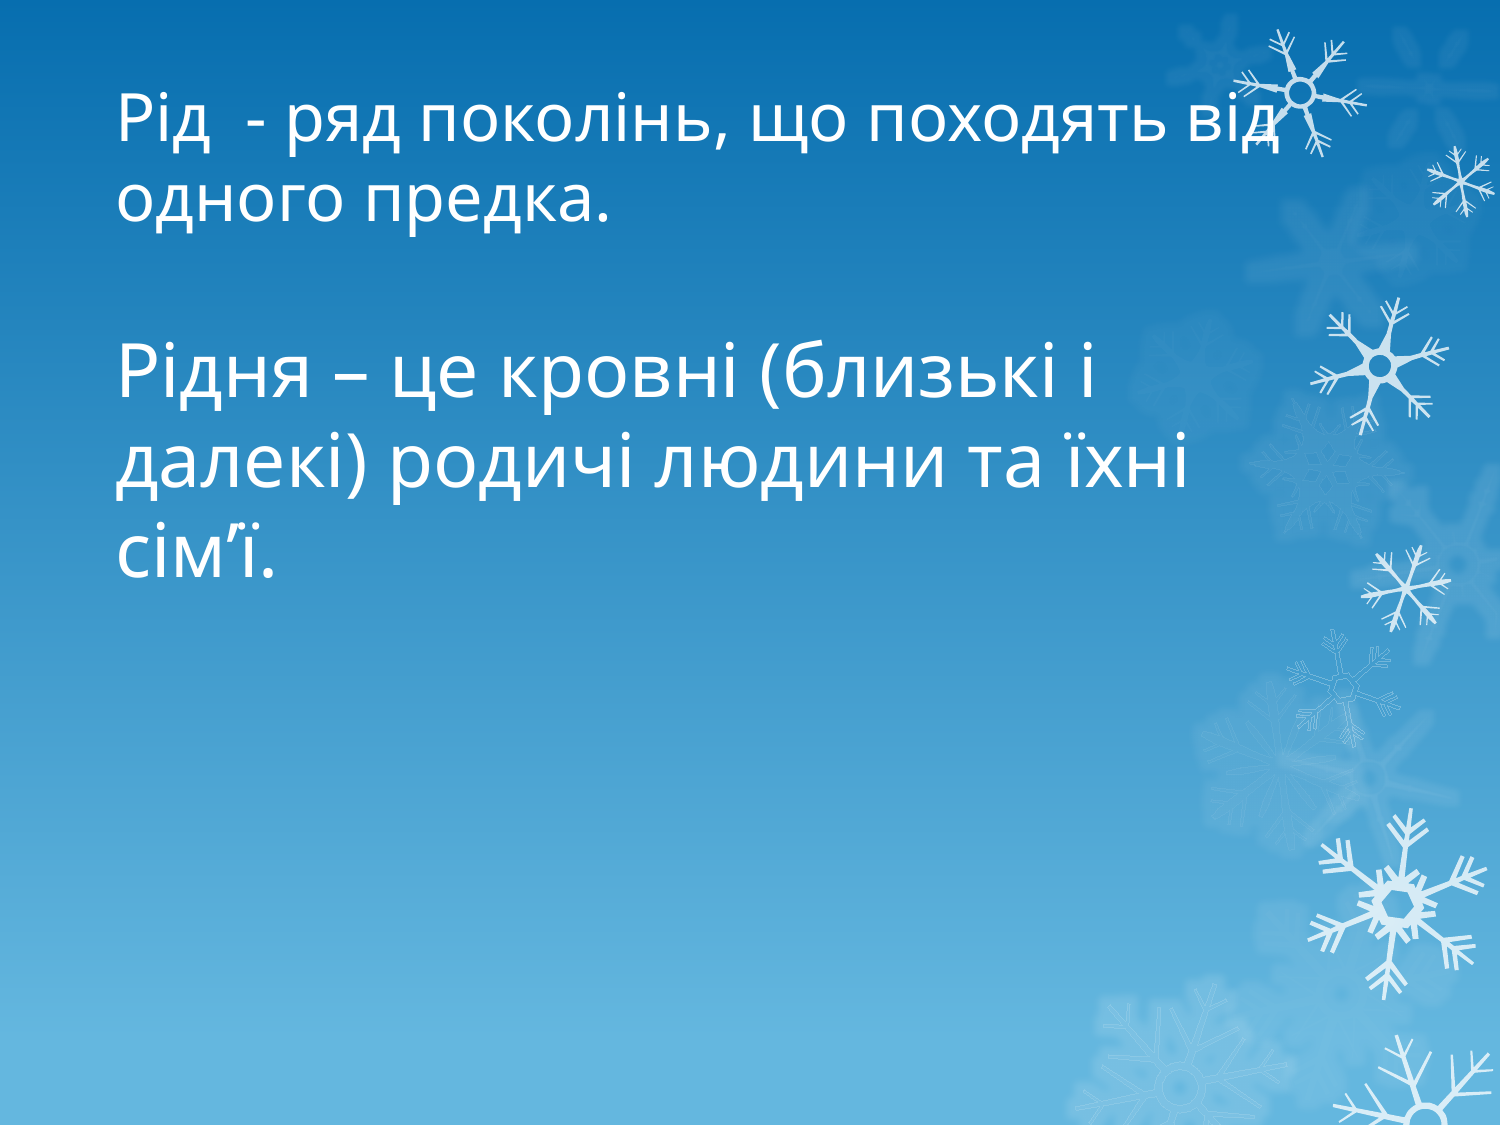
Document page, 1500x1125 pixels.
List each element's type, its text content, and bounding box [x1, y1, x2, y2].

list Рідня – це кровні (близькі і далекі) родичі людини та їхні сім’ї. [100, 125, 1270, 791]
title Рід - ряд поколінь, що походять від одного предка. [100, 18, 1329, 292]
